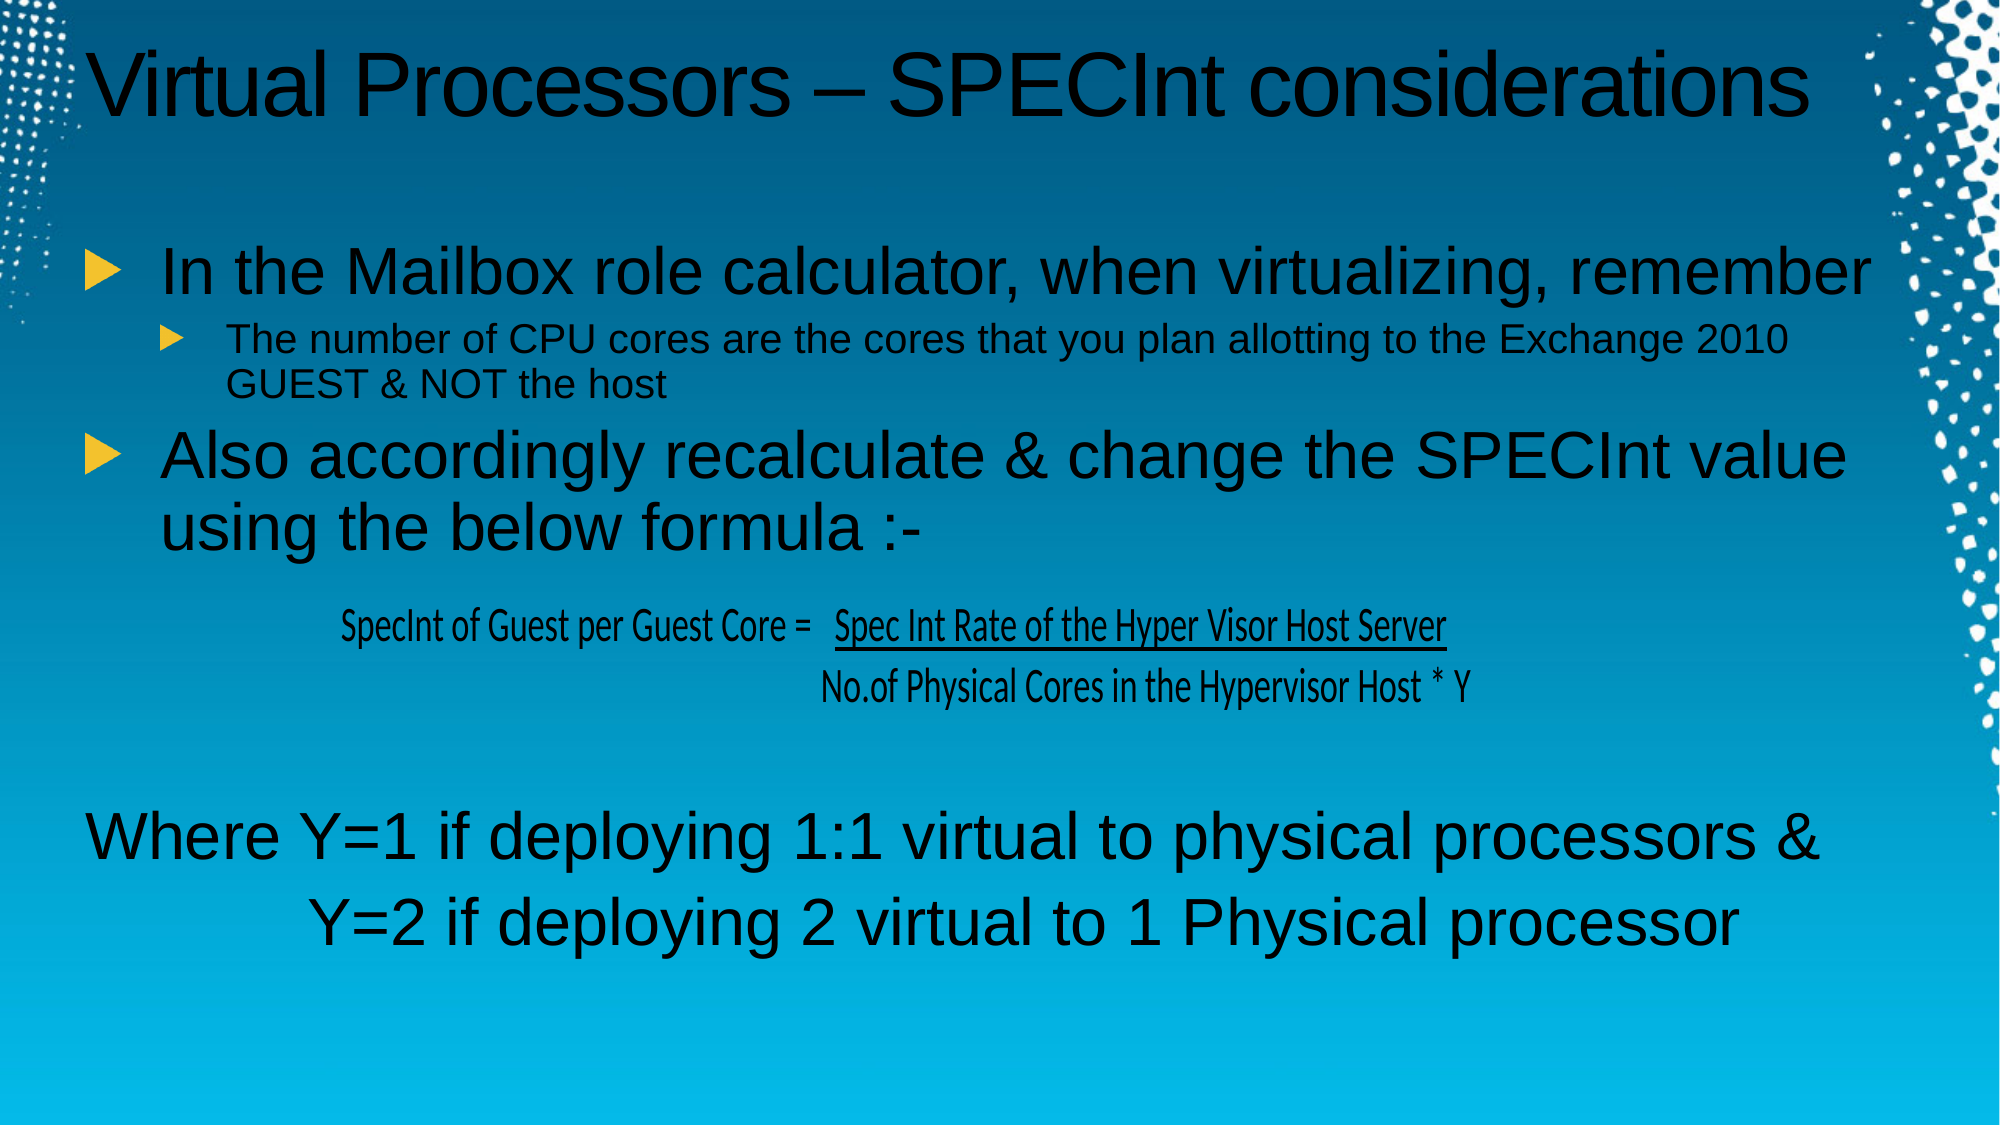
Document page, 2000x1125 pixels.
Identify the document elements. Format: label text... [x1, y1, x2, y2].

picture [1984, 349, 1992, 357]
picture [3, 10, 11, 18]
picture [1992, 438, 2000, 448]
picture [1990, 492, 2000, 505]
picture [1963, 335, 1972, 344]
picture [58, 32, 66, 41]
picture [1948, 413, 1958, 424]
picture [1889, 152, 1901, 166]
picture [16, 22, 23, 34]
picture [1919, 367, 1930, 378]
picture [18, 13, 26, 19]
picture [34, 101, 43, 111]
picture [1911, 223, 1918, 230]
picture [1046, 618, 1052, 640]
picture [1978, 517, 1987, 527]
picture [1946, 155, 1961, 167]
picture [1935, 177, 1945, 189]
picture [17, 129, 23, 136]
picture [1972, 312, 1985, 322]
picture [1988, 547, 2000, 561]
picture [55, 62, 62, 69]
picture [1928, 399, 1939, 415]
picture [1915, 109, 1924, 119]
picture [1952, 502, 1967, 516]
picture [33, 116, 40, 124]
picture [1982, 714, 1993, 729]
list In the Mailbox role calculator, when virtualizing, remember The number of CPU cores are the cores that you plan allotting to the Exchange 2010 GUEST & NOT the host Also accordingly recalculate & change the SPECInt value using the below formula :- Where Y=1 if deploying 1:1 virtual to physical processors & Y=2 if deploying 2 virtual to 1 Physical processor [85, 237, 1914, 984]
picture [1922, 200, 1934, 207]
picture [1942, 269, 1953, 276]
picture [28, 42, 36, 53]
picture [1914, 308, 1929, 326]
picture [704, 617, 711, 637]
picture [42, 31, 53, 39]
picture [0, 155, 5, 163]
picture [1953, 301, 1962, 312]
picture [1955, 557, 1965, 573]
picture [43, 42, 49, 53]
picture [1935, 379, 1948, 391]
picture [1892, 212, 1902, 216]
picture [13, 41, 25, 49]
picture [1994, 382, 2000, 391]
picture [957, 610, 964, 640]
picture [56, 47, 64, 55]
picture [1914, 274, 1920, 291]
picture [1925, 87, 1941, 99]
picture [1988, 691, 2000, 709]
picture [1983, 404, 1992, 414]
picture [1991, 747, 2000, 765]
picture [45, 16, 55, 24]
picture [0, 40, 9, 45]
picture [41, 59, 48, 67]
picture [1063, 617, 1070, 637]
picture [1930, 291, 1941, 297]
picture [47, 0, 57, 10]
picture [1945, 213, 1955, 220]
picture [1935, 0, 2000, 306]
picture [1973, 368, 1982, 380]
picture [0, 24, 9, 33]
picture [1929, 27, 1945, 45]
picture [86, 250, 119, 289]
picture [839, 622, 847, 628]
picture [54, 76, 60, 83]
picture [6, 97, 12, 105]
picture [1932, 235, 1943, 241]
picture [11, 55, 21, 64]
picture [1920, 257, 1932, 264]
picture [9, 84, 15, 91]
picture [1898, 188, 1912, 198]
picture [1914, 164, 1923, 177]
picture [10, 69, 17, 78]
picture [1946, 525, 1956, 533]
picture [1921, 0, 1934, 8]
picture [1991, 637, 2000, 652]
picture [1995, 582, 2000, 595]
picture [1950, 359, 1960, 366]
picture [161, 326, 182, 349]
picture [1935, 431, 1946, 449]
picture [1938, 122, 1950, 133]
picture [1979, 657, 1995, 676]
picture [1147, 676, 1154, 699]
picture [1993, 321, 2000, 339]
picture [1963, 535, 1977, 550]
picture [1970, 426, 1980, 436]
picture [1963, 278, 1976, 291]
picture [33, 0, 42, 10]
picture [38, 74, 47, 80]
picture [1960, 392, 1970, 403]
picture [30, 14, 40, 23]
picture [560, 617, 567, 637]
picture [1981, 604, 2000, 620]
picture [1941, 324, 1952, 332]
picture [1969, 625, 1985, 642]
picture [18, 0, 29, 6]
picture [33, 88, 42, 97]
picture [86, 434, 119, 473]
picture [16, 143, 21, 151]
picture [1963, 589, 1976, 607]
picture [1926, 344, 1939, 358]
picture [1958, 445, 1968, 460]
picture [1980, 460, 1987, 469]
picture [1925, 141, 1935, 155]
picture [1955, 246, 1965, 256]
picture [1942, 465, 1958, 483]
picture [1957, 187, 1971, 200]
title Virtual Processors – SPECInt considerations [85, 37, 1914, 138]
picture [1974, 683, 1985, 694]
picture [24, 72, 32, 79]
picture [1968, 481, 1978, 492]
picture [836, 646, 1446, 650]
picture [1972, 570, 1986, 583]
picture [29, 27, 38, 38]
picture [31, 131, 37, 138]
picture [26, 57, 34, 68]
